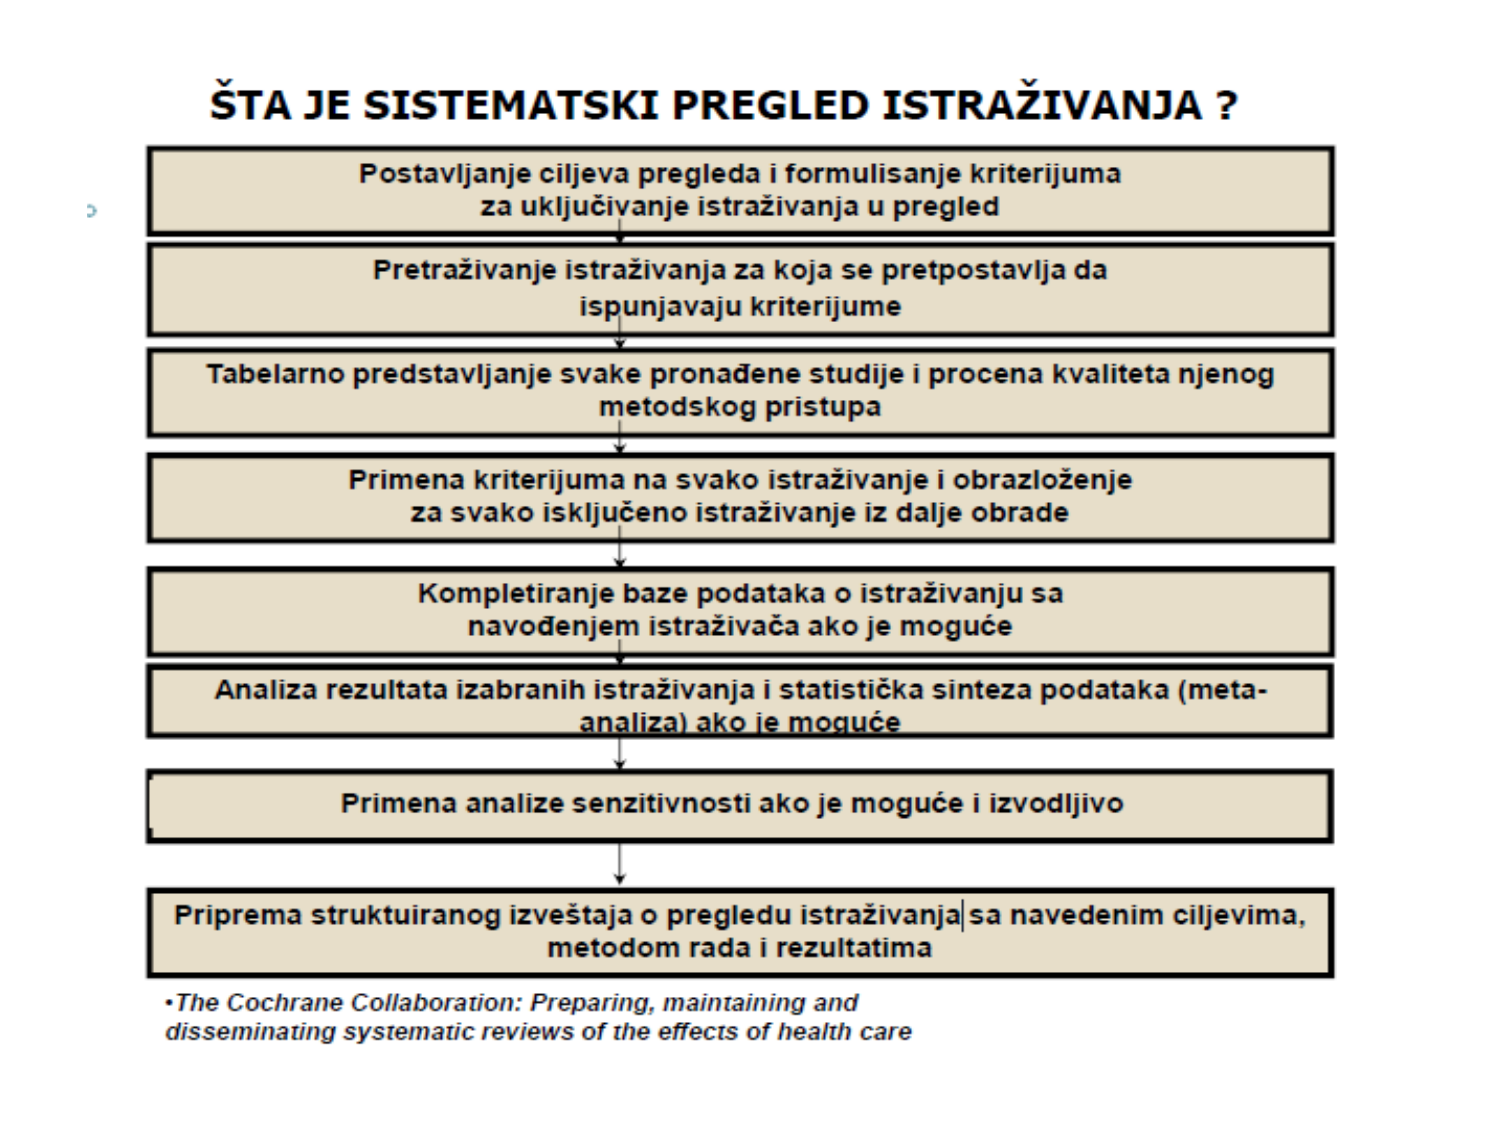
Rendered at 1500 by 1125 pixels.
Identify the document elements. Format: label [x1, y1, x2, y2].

picture [87, 62, 1451, 1076]
